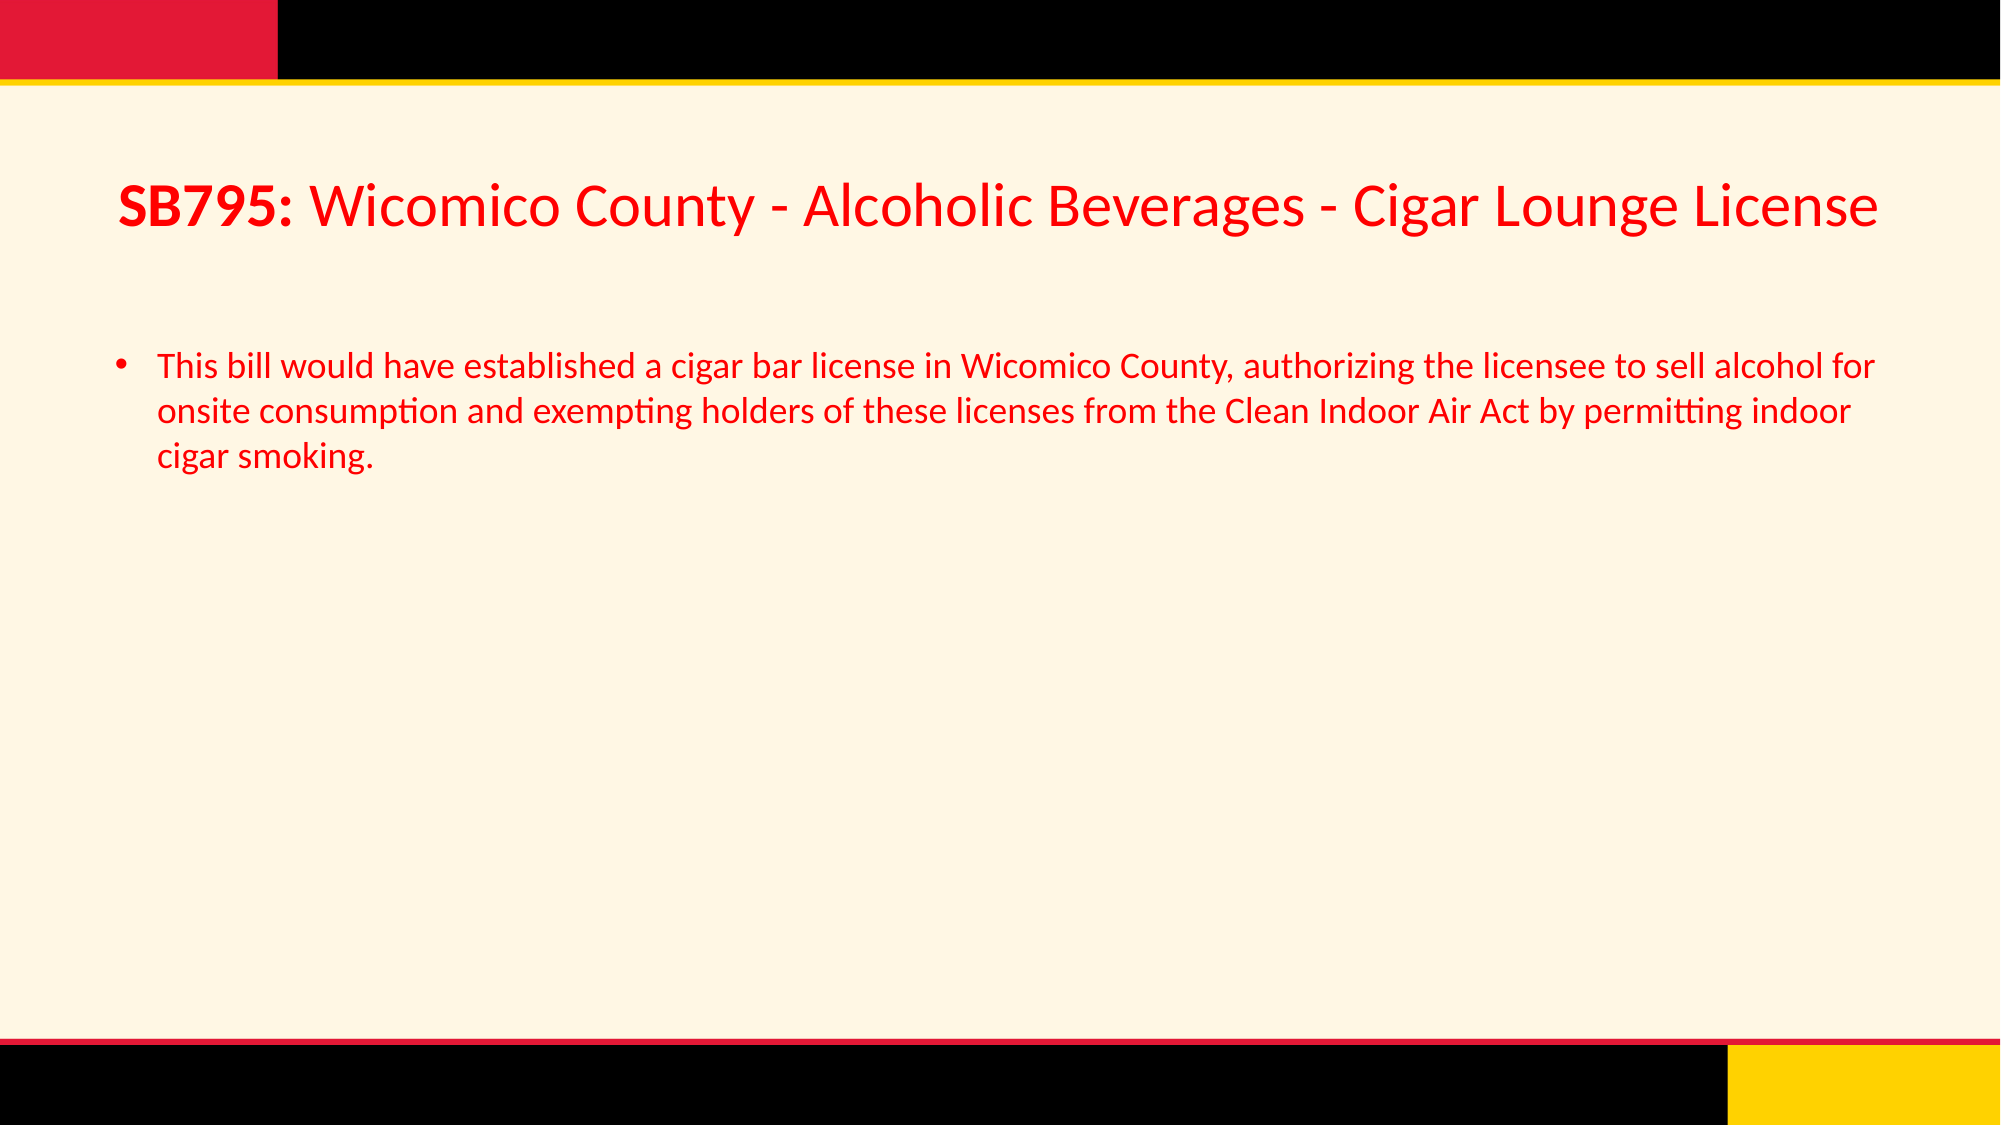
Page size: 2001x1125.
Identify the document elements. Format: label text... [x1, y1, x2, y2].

list This bill would have established a cigar bar license in Wicomico County, authorizing the licensee to sell alcohol for onsite consumption and exempting holders of these licenses from the Clean Indoor Air Act by permitting indoor cigar smoking. [99, 333, 1900, 1005]
title SB795: Wicomico County - Alcoholic Beverages - Cigar Lounge License [99, 145, 1900, 333]
picture [0, 0, 2001, 1125]
